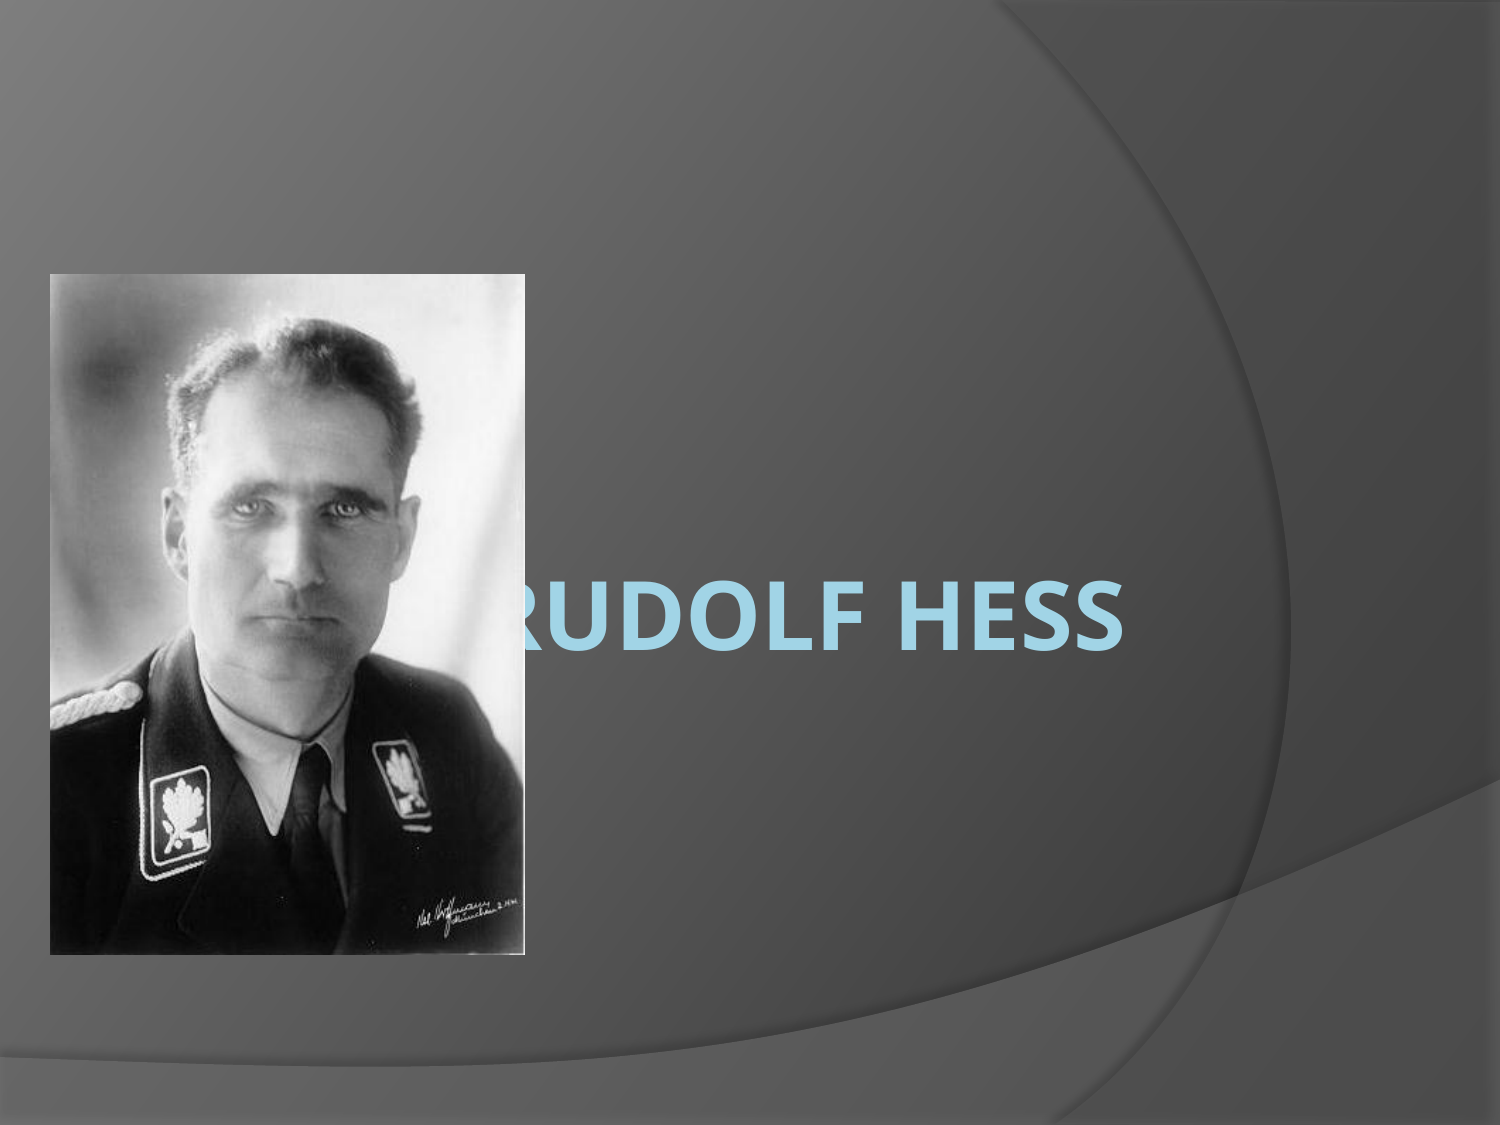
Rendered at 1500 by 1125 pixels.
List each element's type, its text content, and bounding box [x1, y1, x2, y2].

title Rudolf Hess [536, 547, 1134, 925]
picture [49, 274, 526, 956]
